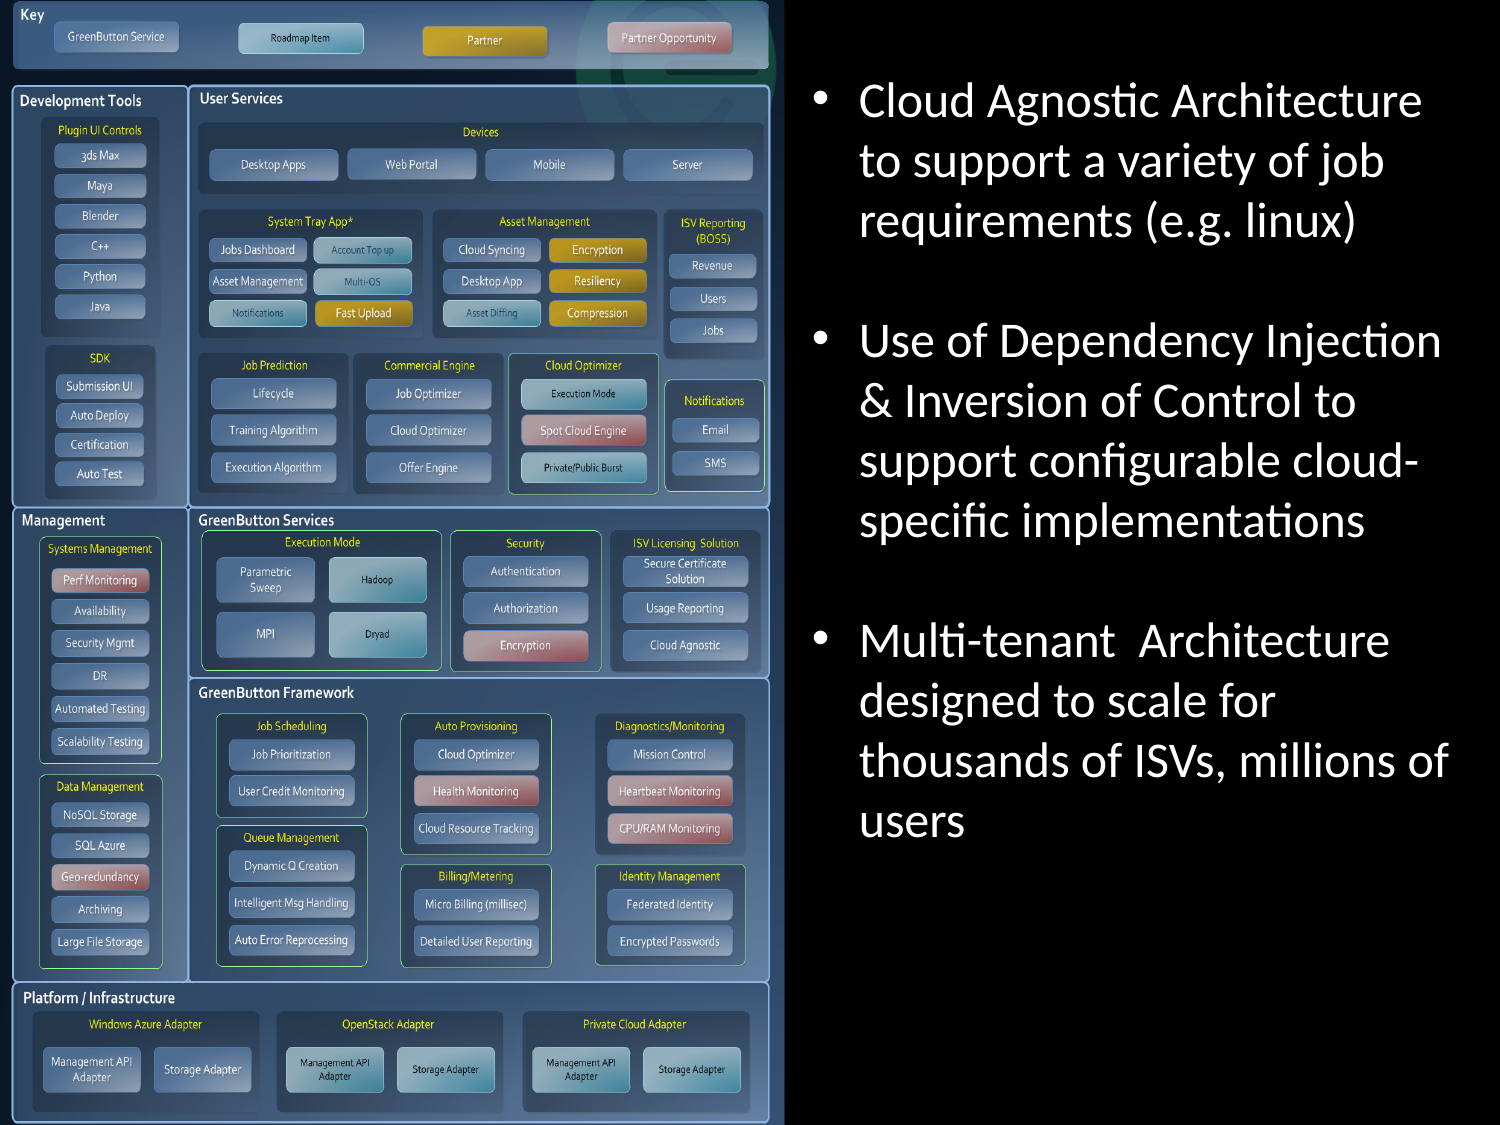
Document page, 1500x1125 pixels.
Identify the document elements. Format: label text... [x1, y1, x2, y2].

text_box Cloud Agnostic Architecture to support a variety of job requirements (e.g. linux) Use of Dependency Injection & Inversion of Control to support configurable cloud-specific implementations Multi-tenant Architecture designed to scale for thousands of ISVs, millions of users [797, 59, 1483, 855]
picture [0, 0, 791, 1125]
